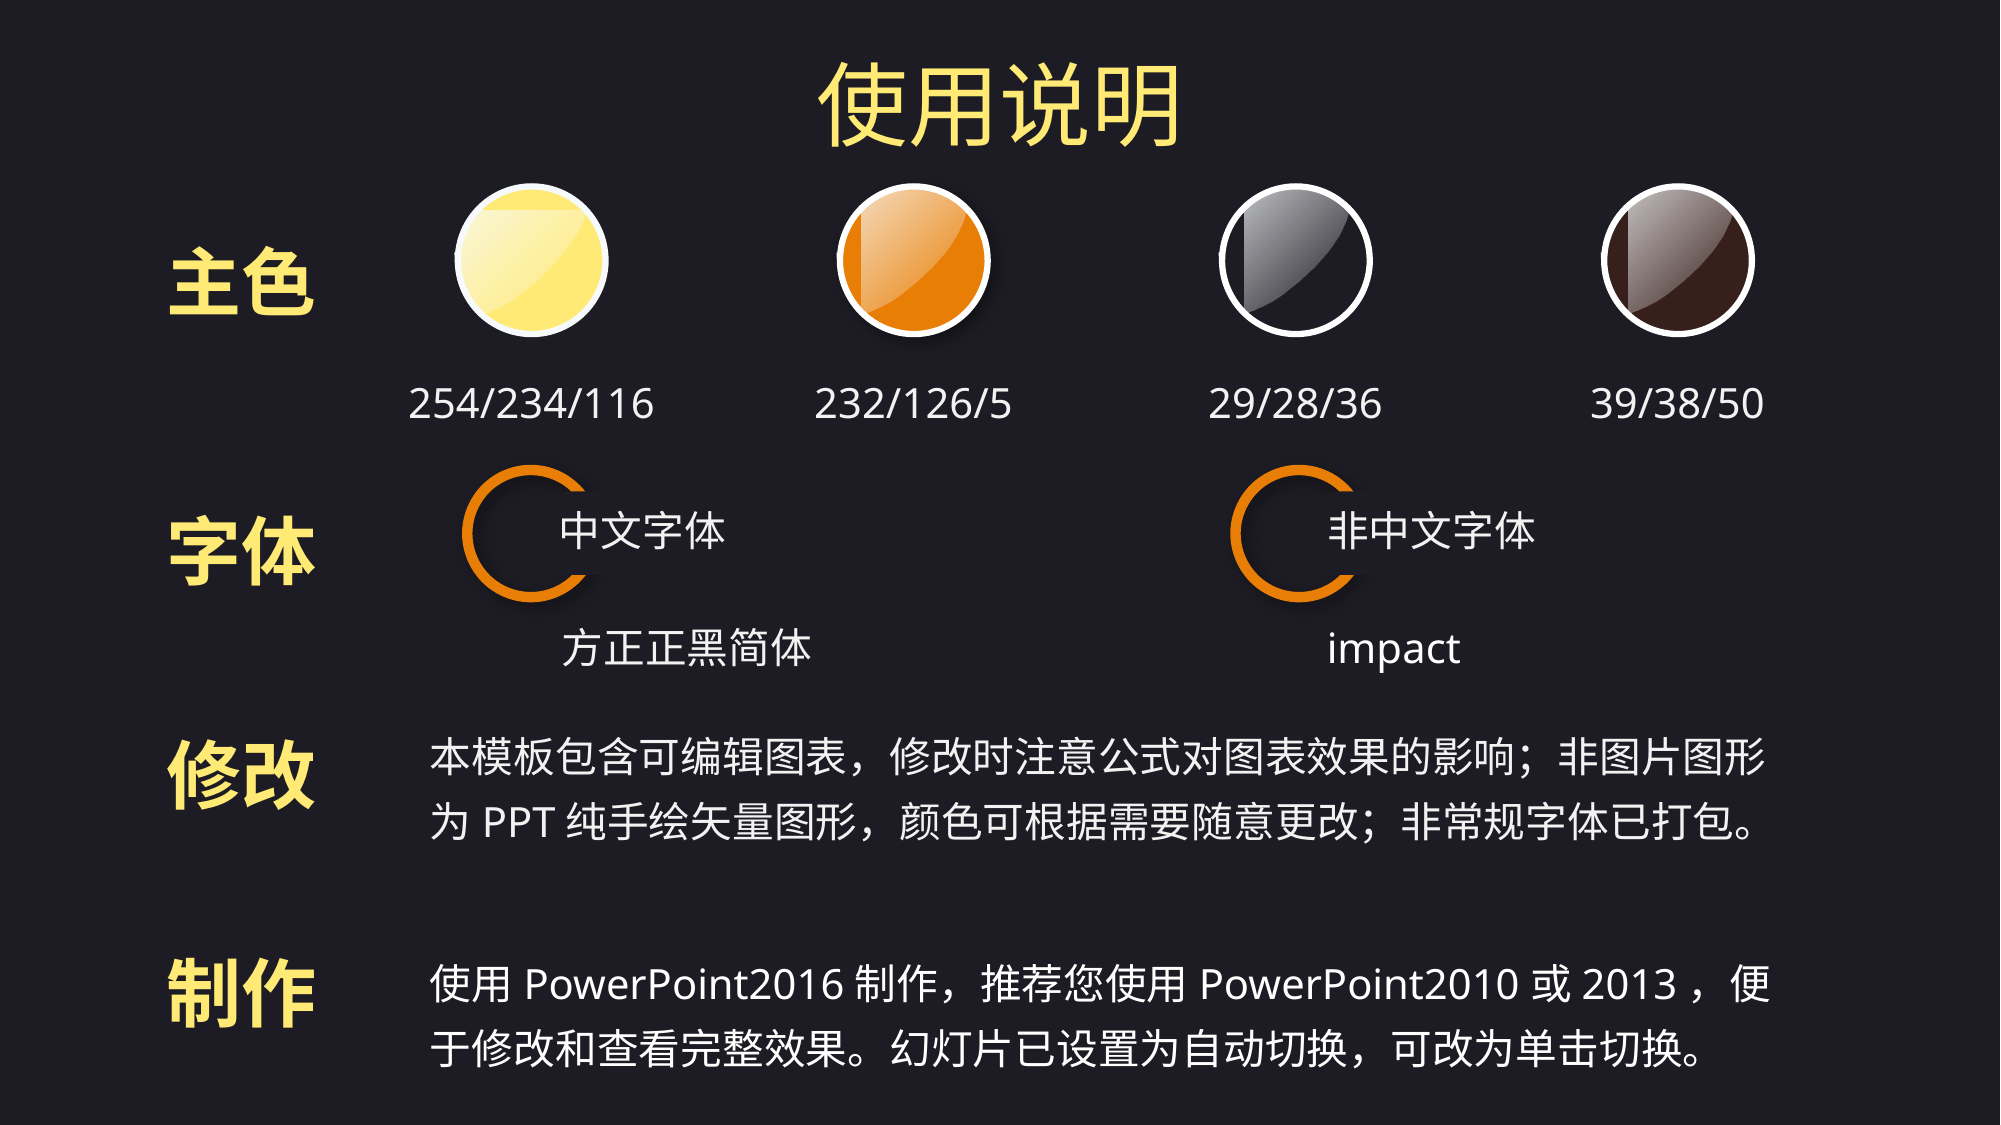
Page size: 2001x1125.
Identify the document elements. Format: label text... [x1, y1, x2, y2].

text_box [1235, 470, 1612, 695]
text_box [458, 187, 587, 316]
text_box [1244, 208, 1371, 336]
text_box [1221, 186, 1350, 315]
text_box [850, 184, 990, 336]
text_box 字体 [112, 507, 371, 607]
text_box [1603, 185, 1753, 336]
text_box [467, 470, 1103, 695]
text_box [456, 185, 580, 285]
text_box [1605, 186, 1734, 315]
text_box 使用说明 [556, 52, 1443, 153]
text_box 制作 [112, 949, 371, 1049]
text_box [838, 187, 967, 316]
text_box 主色 [112, 238, 371, 338]
text_box 39/38/50 [1467, 374, 1888, 449]
text_box 232/126/5 [703, 374, 1085, 449]
text_box 本模板包含可编辑图表，修改时注意公式对图表效果的影响；非图片图形为PPT纯手绘矢量图形，颜色可根据需要随意更改；非常规字体已打包。 [415, 708, 1807, 856]
text_box [481, 203, 607, 336]
text_box 使用PowerPoint2016制作，推荐您使用PowerPoint2010或2013，便于修改和查看完整效果。幻灯片已设置为自动切换，可改为单击切换。 [415, 935, 1807, 1070]
text_box 29/28/36 [1085, 374, 1467, 449]
text_box 修改 [112, 731, 371, 831]
text_box 254/234/116 [321, 374, 703, 449]
